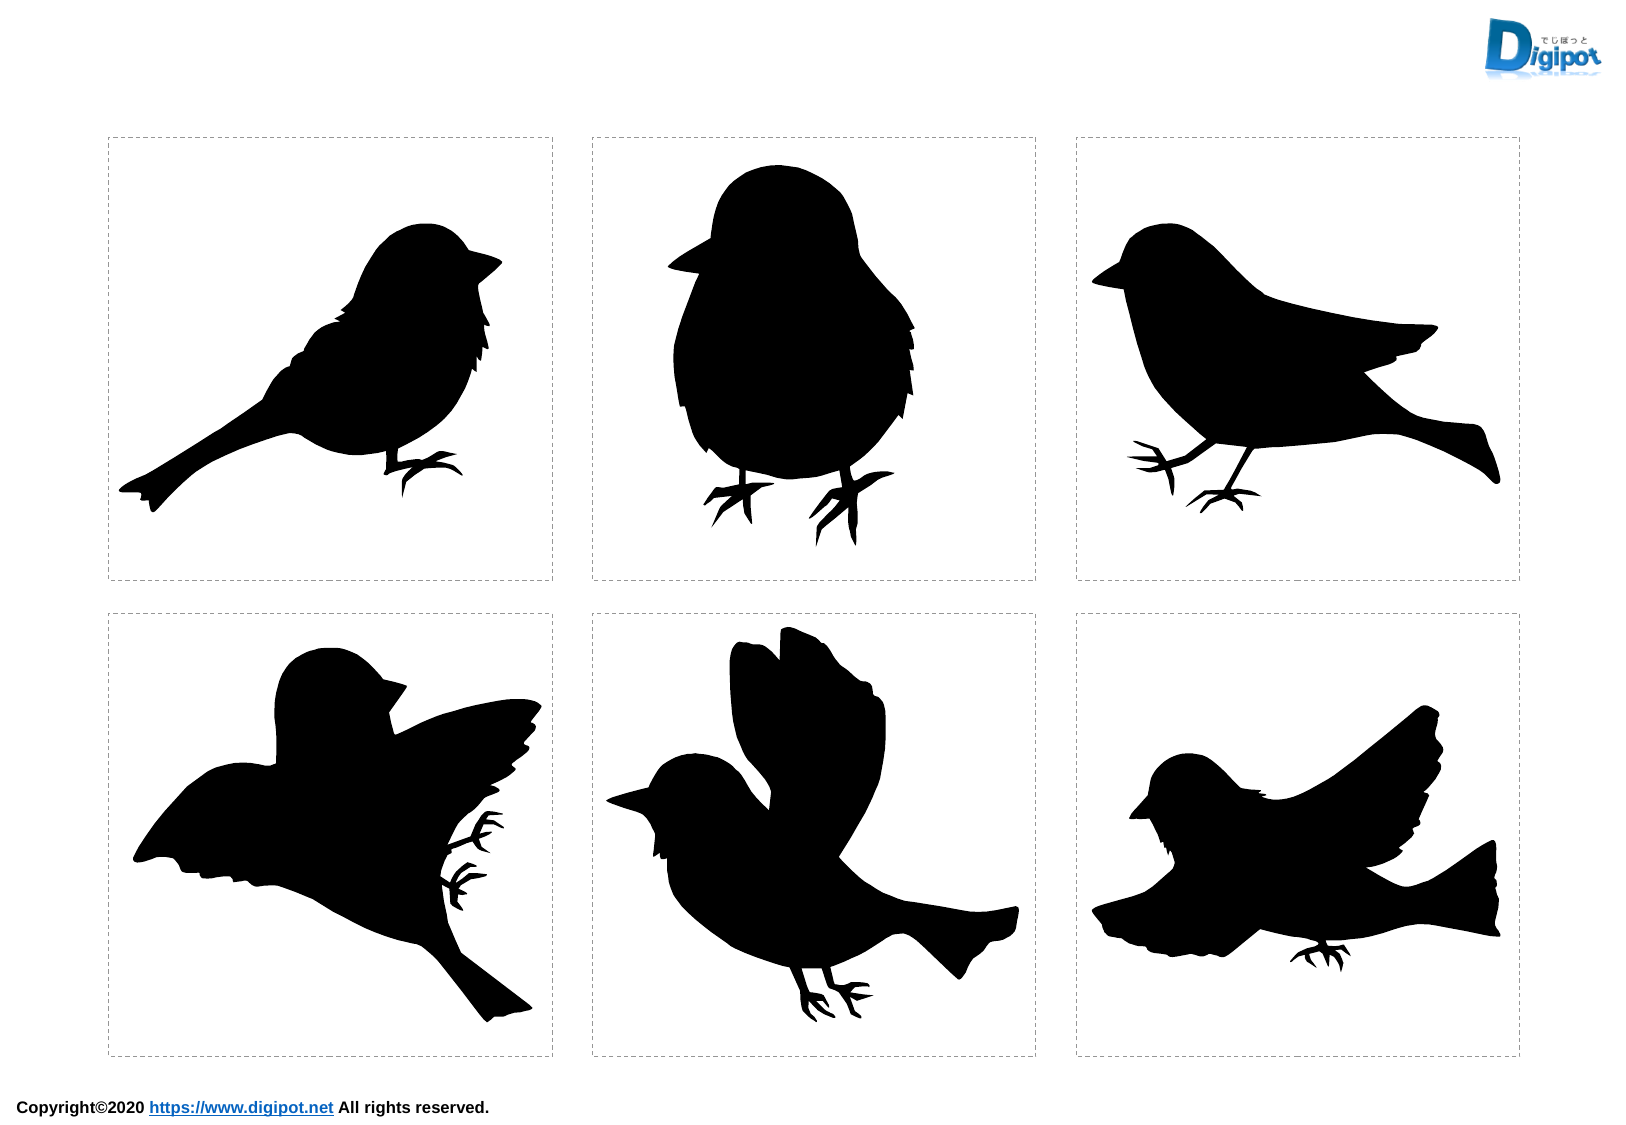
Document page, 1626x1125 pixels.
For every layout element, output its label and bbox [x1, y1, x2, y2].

text_box [1091, 705, 1501, 973]
picture [1485, 18, 1602, 82]
text_box [118, 223, 503, 513]
text_box [1091, 223, 1501, 514]
text_box [133, 647, 542, 1023]
text_box [667, 165, 915, 548]
text_box [606, 626, 1019, 1023]
